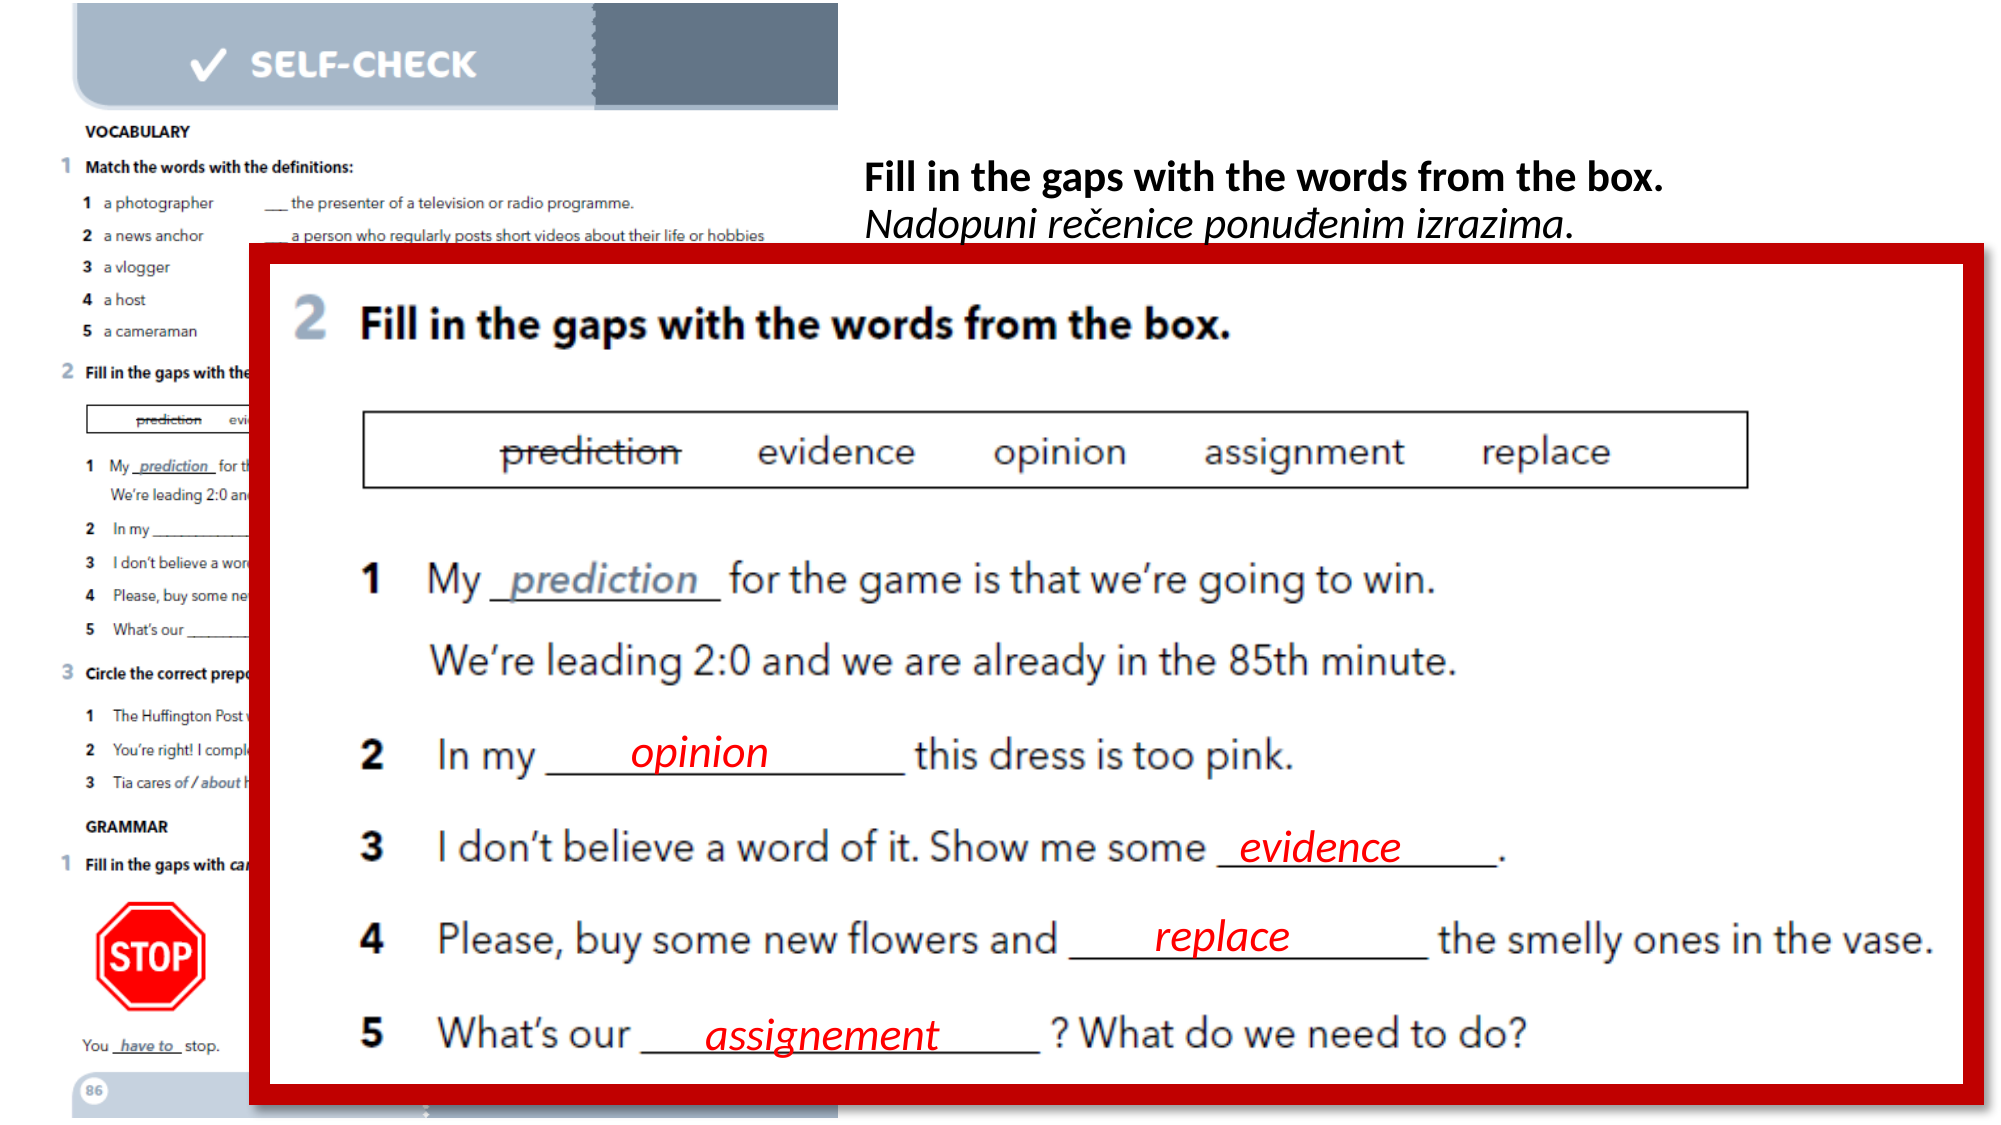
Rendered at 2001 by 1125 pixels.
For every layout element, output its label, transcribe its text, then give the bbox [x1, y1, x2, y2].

text_box Fill in the gaps with the words from the box. Nadopuni rečenice ponuđenim izrazima. [849, 146, 1983, 406]
picture [4, 3, 1964, 1119]
